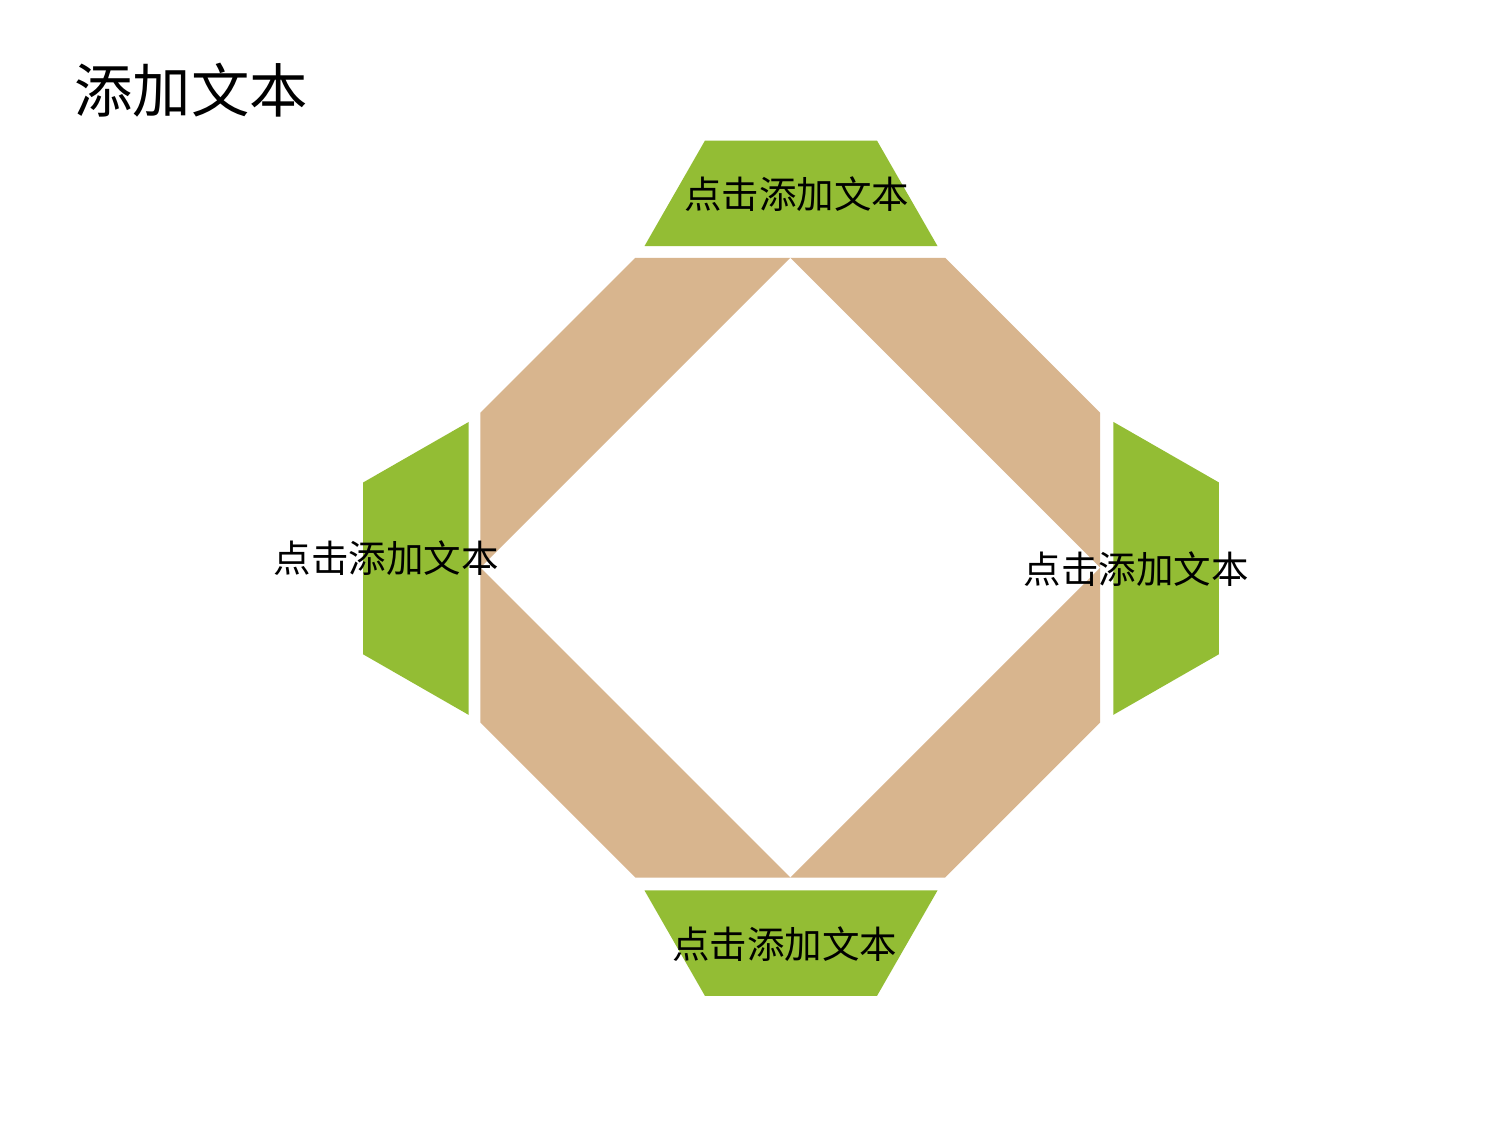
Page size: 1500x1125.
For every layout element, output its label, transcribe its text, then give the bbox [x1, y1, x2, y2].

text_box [942, 257, 1101, 878]
text_box 点击添加文本 [1105, 538, 1264, 599]
text_box 点击添加文本 [259, 527, 475, 588]
text_box 添加文本 [60, 46, 323, 132]
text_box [644, 140, 938, 997]
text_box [480, 257, 639, 878]
